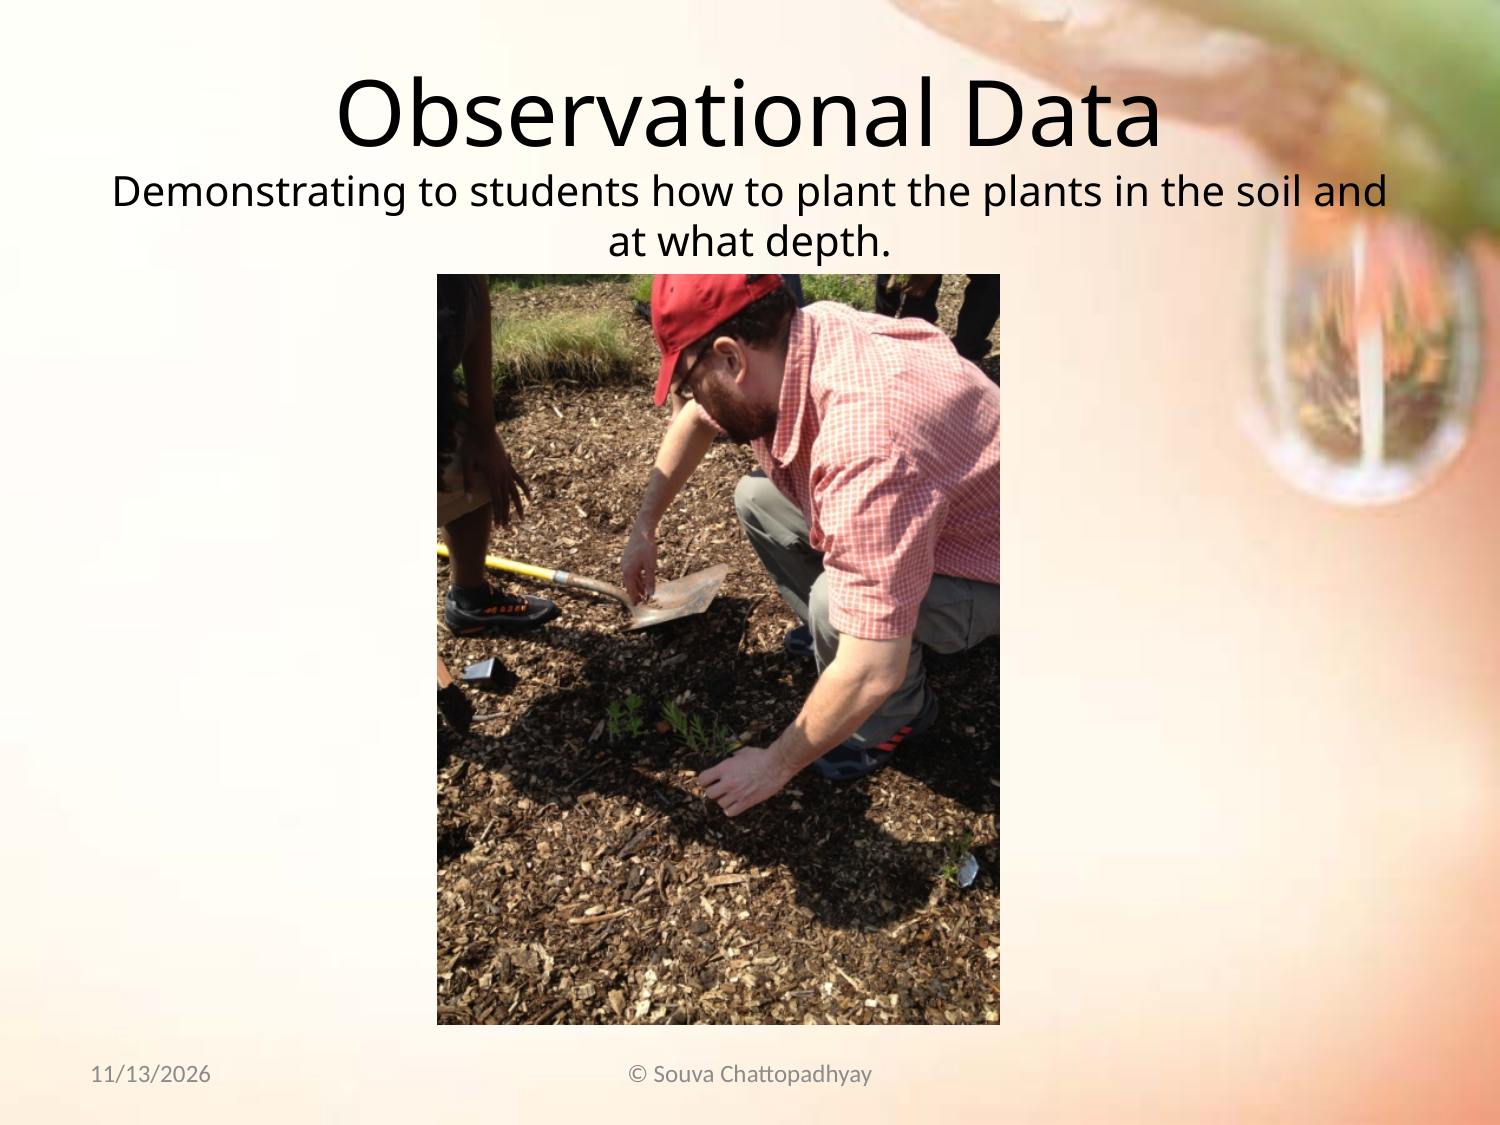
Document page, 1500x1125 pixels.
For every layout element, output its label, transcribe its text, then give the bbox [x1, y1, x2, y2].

title Observational Data Demonstrating to students how to plant the plants in the soil and at what depth. [75, 45, 1425, 275]
picture [0, 0, 1500, 1125]
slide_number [75, 1042, 425, 1103]
footer © Souva Chattopadhyay [512, 1042, 988, 1103]
